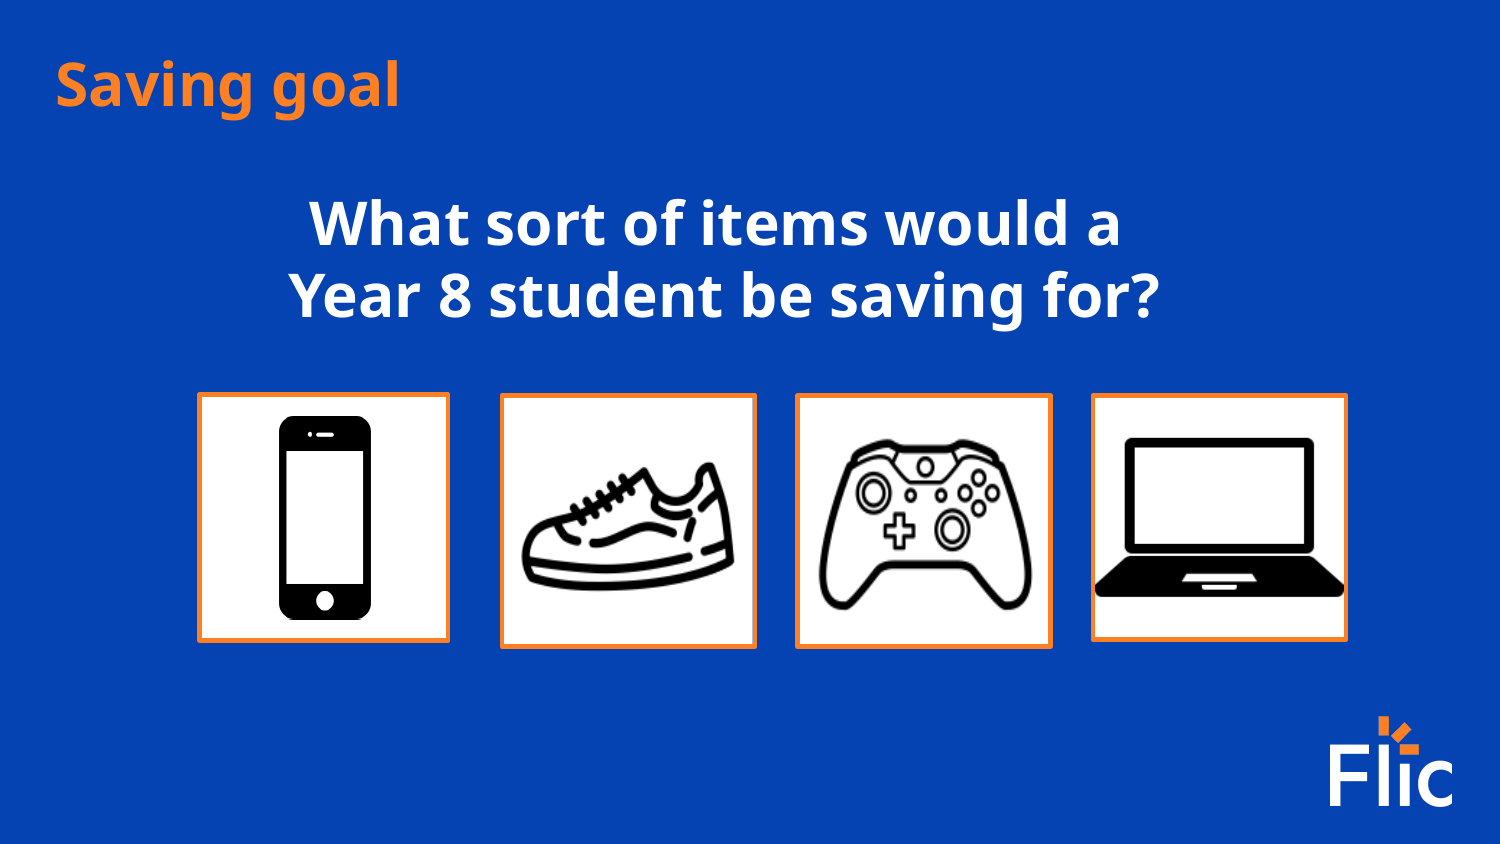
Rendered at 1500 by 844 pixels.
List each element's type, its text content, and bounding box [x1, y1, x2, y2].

title What sort of items would a Year 8 student be saving for? [90, 215, 1359, 300]
picture [799, 397, 1049, 645]
picture [503, 397, 753, 645]
picture [1095, 397, 1345, 638]
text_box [199, 394, 449, 642]
picture [1330, 716, 1452, 807]
title Saving goal [40, 39, 1309, 125]
